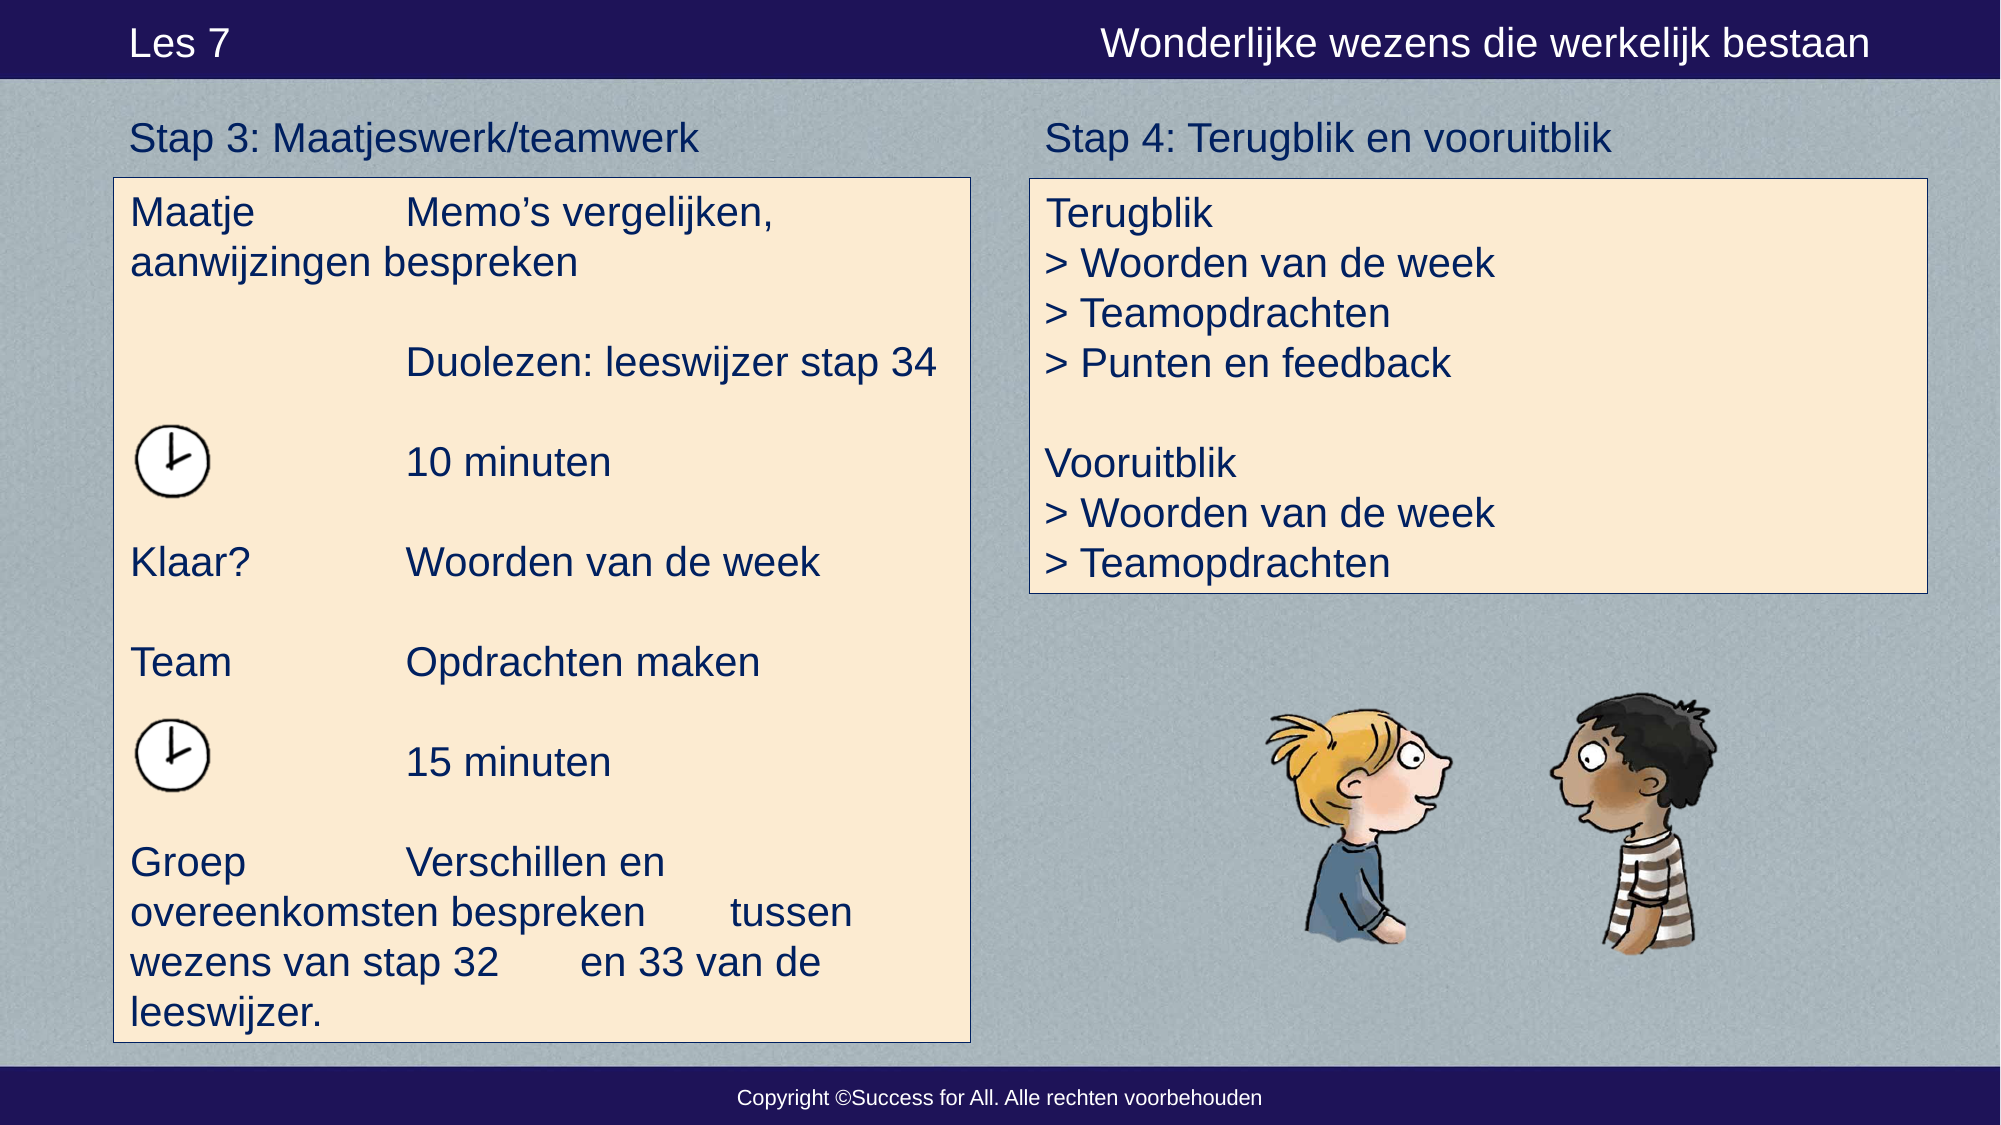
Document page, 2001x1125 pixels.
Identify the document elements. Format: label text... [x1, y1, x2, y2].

text_box Les 7 [114, 8, 354, 73]
text_box Stap 3: Maatjeswerk/teamwerk [114, 103, 907, 169]
picture [0, 0, 2001, 1125]
text_box Terugblik > Woorden van de week > Teamopdrachten > Punten en feedback Vooruitblik > Woorden van de week > Teamopdrachten [1029, 178, 1928, 594]
text_box Maatje Memo’s vergelijken, aanwijzingen bespreken Duolezen: leeswijzer stap 34 10 minuten Klaar? Woorden van de week Team Opdrachten maken 15 minuten Groep Verschillen en overeenkomsten bespreken tussen wezens van stap 32 en 33 van de leeswijzer. [113, 177, 971, 1043]
text_box Stap 4: Terugblik en vooruitblik [1029, 103, 1822, 169]
text_box Wonderlijke wezens die werkelijk bestaan [999, 8, 1886, 73]
text_box Copyright ©Success for All. Alle rechten voorbehouden [0, 1076, 2000, 1125]
